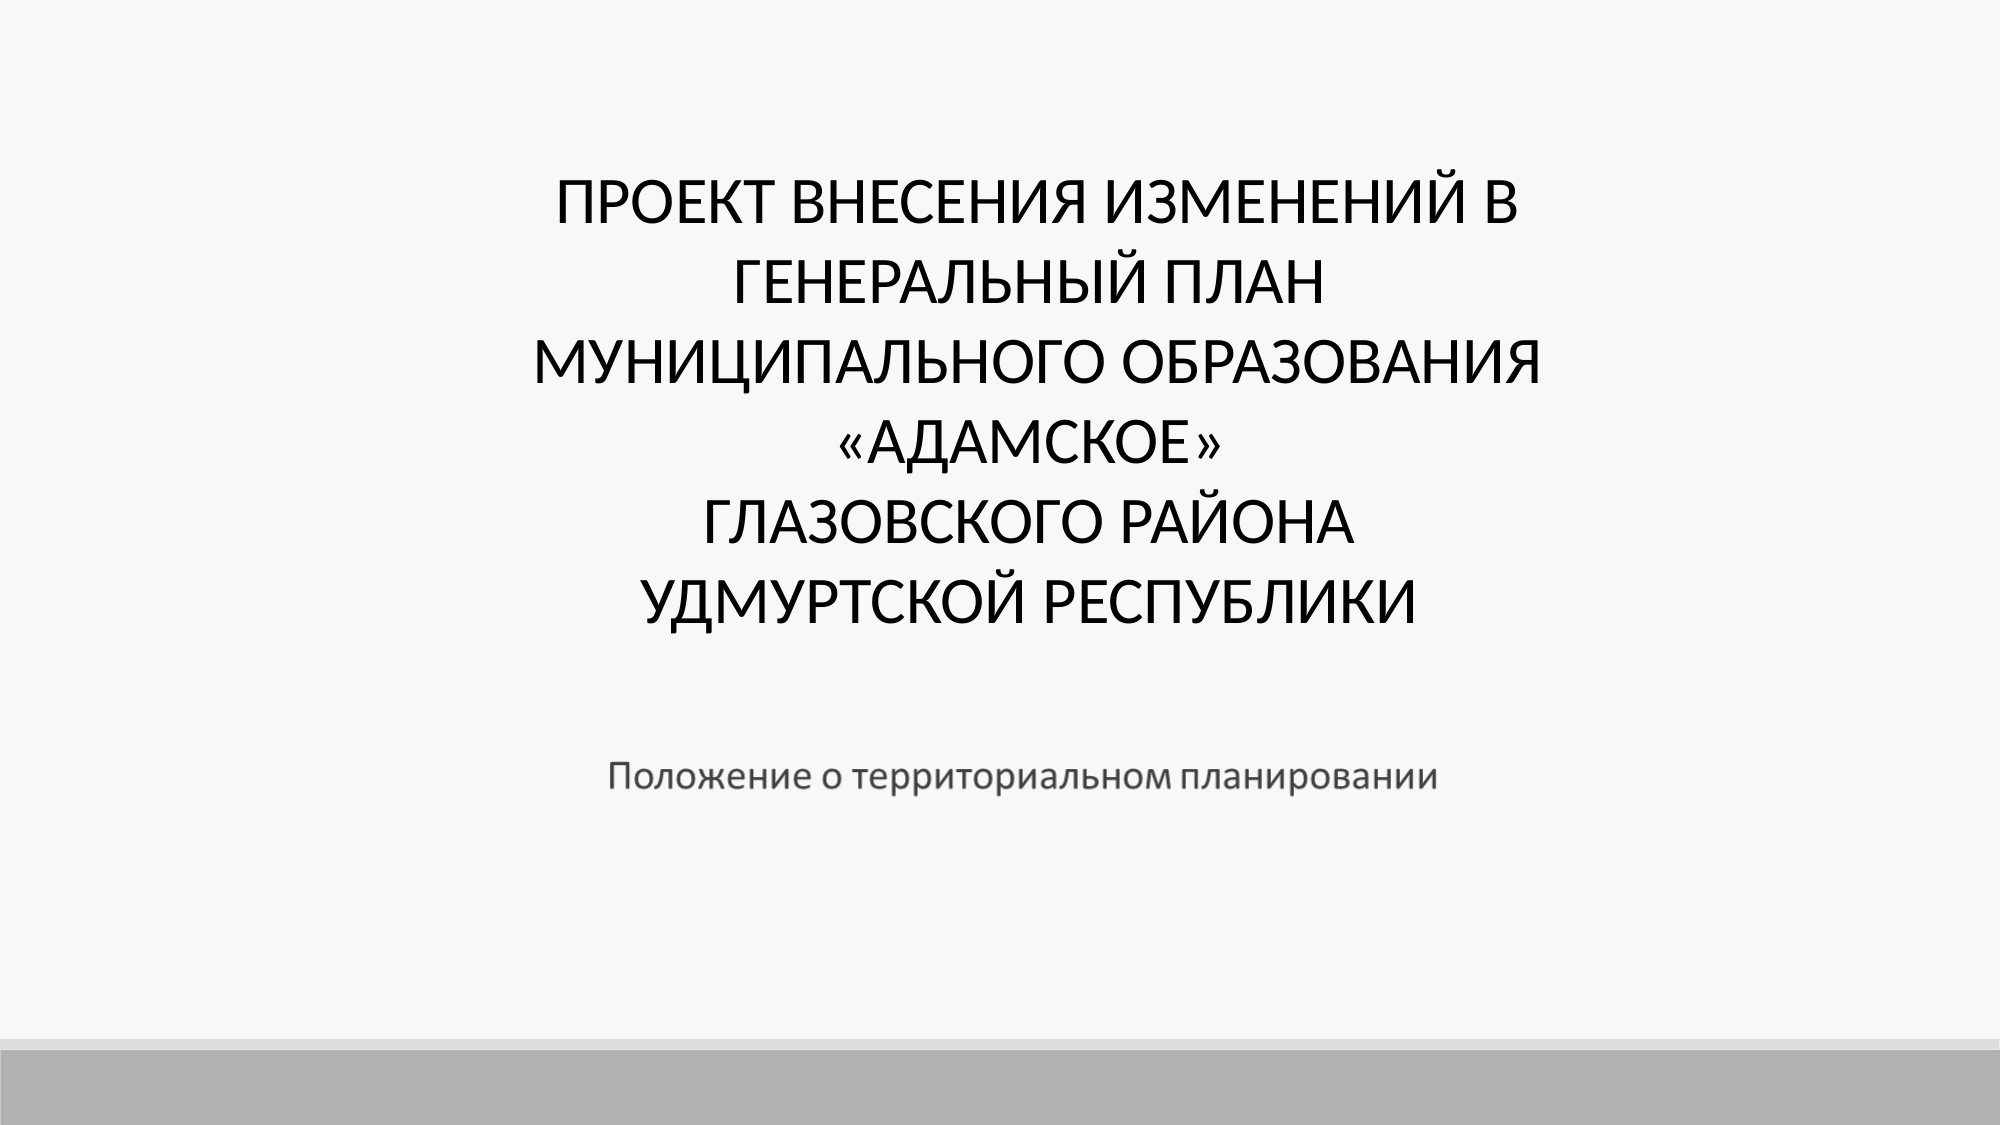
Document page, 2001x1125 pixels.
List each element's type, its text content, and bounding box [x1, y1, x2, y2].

text_box ПРОЕКТ ВНЕСЕНИЯ ИЗМЕНЕНИЙ В ГЕНЕРАЛЬНЫЙ ПЛАН МУНИЦИПАЛЬНОГО ОБРАЗОВАНИЯ «АДАМСКОЕ» ГЛАЗОВСКОГО РАЙОНА УДМУРТСКОЙ РЕСПУБЛИКИ [350, 149, 1725, 645]
picture [189, 736, 1841, 936]
